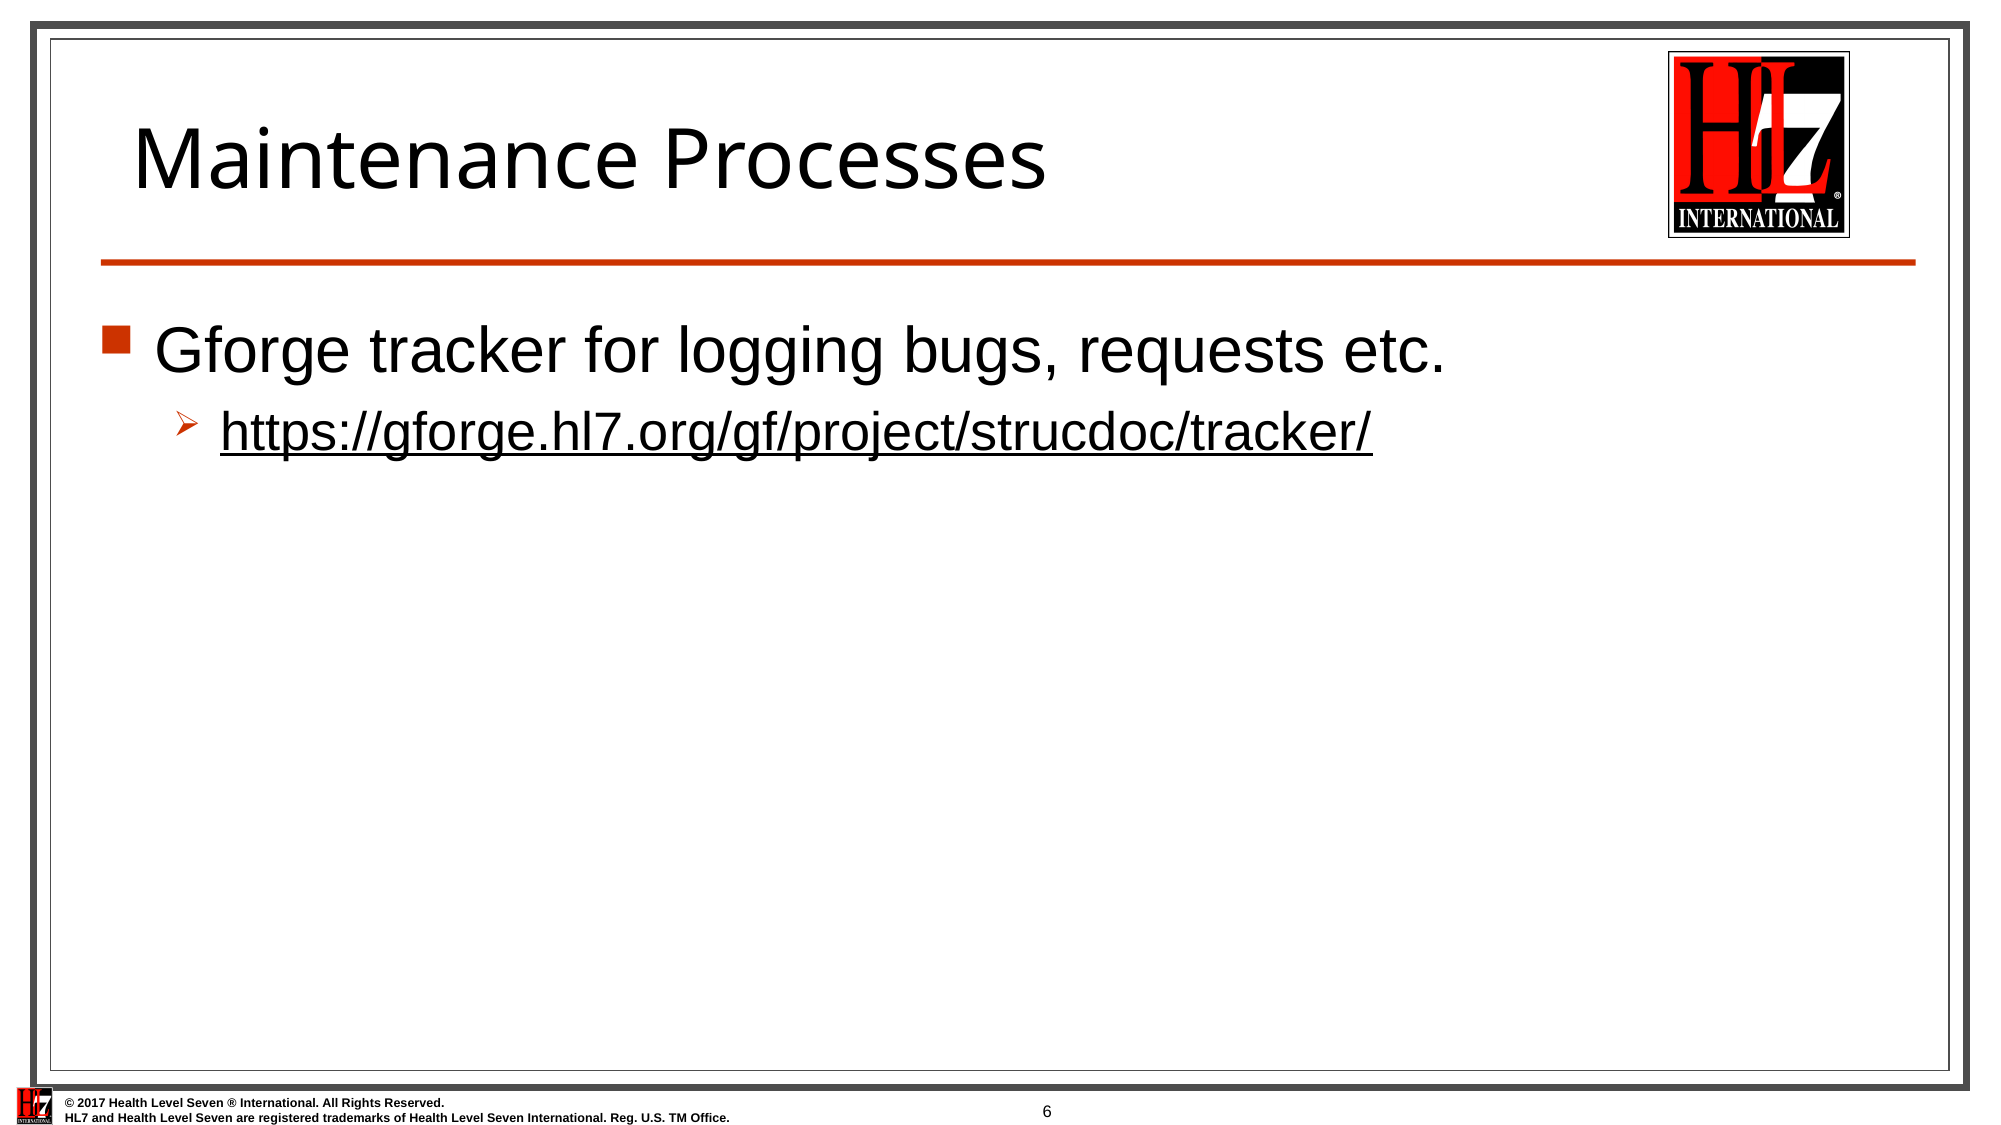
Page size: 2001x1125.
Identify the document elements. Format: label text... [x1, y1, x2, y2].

slide_number 6 [949, 1071, 1067, 1125]
picture [1668, 213, 1850, 238]
picture [1668, 51, 1850, 77]
title Maintenance Processes [116, 77, 1901, 213]
picture [16, 1087, 53, 1125]
list Gforge tracker for logging bugs, requests etc. https://gforge.hl7.org/gf/project/strucdoc/tracker/ [83, 299, 1917, 1026]
